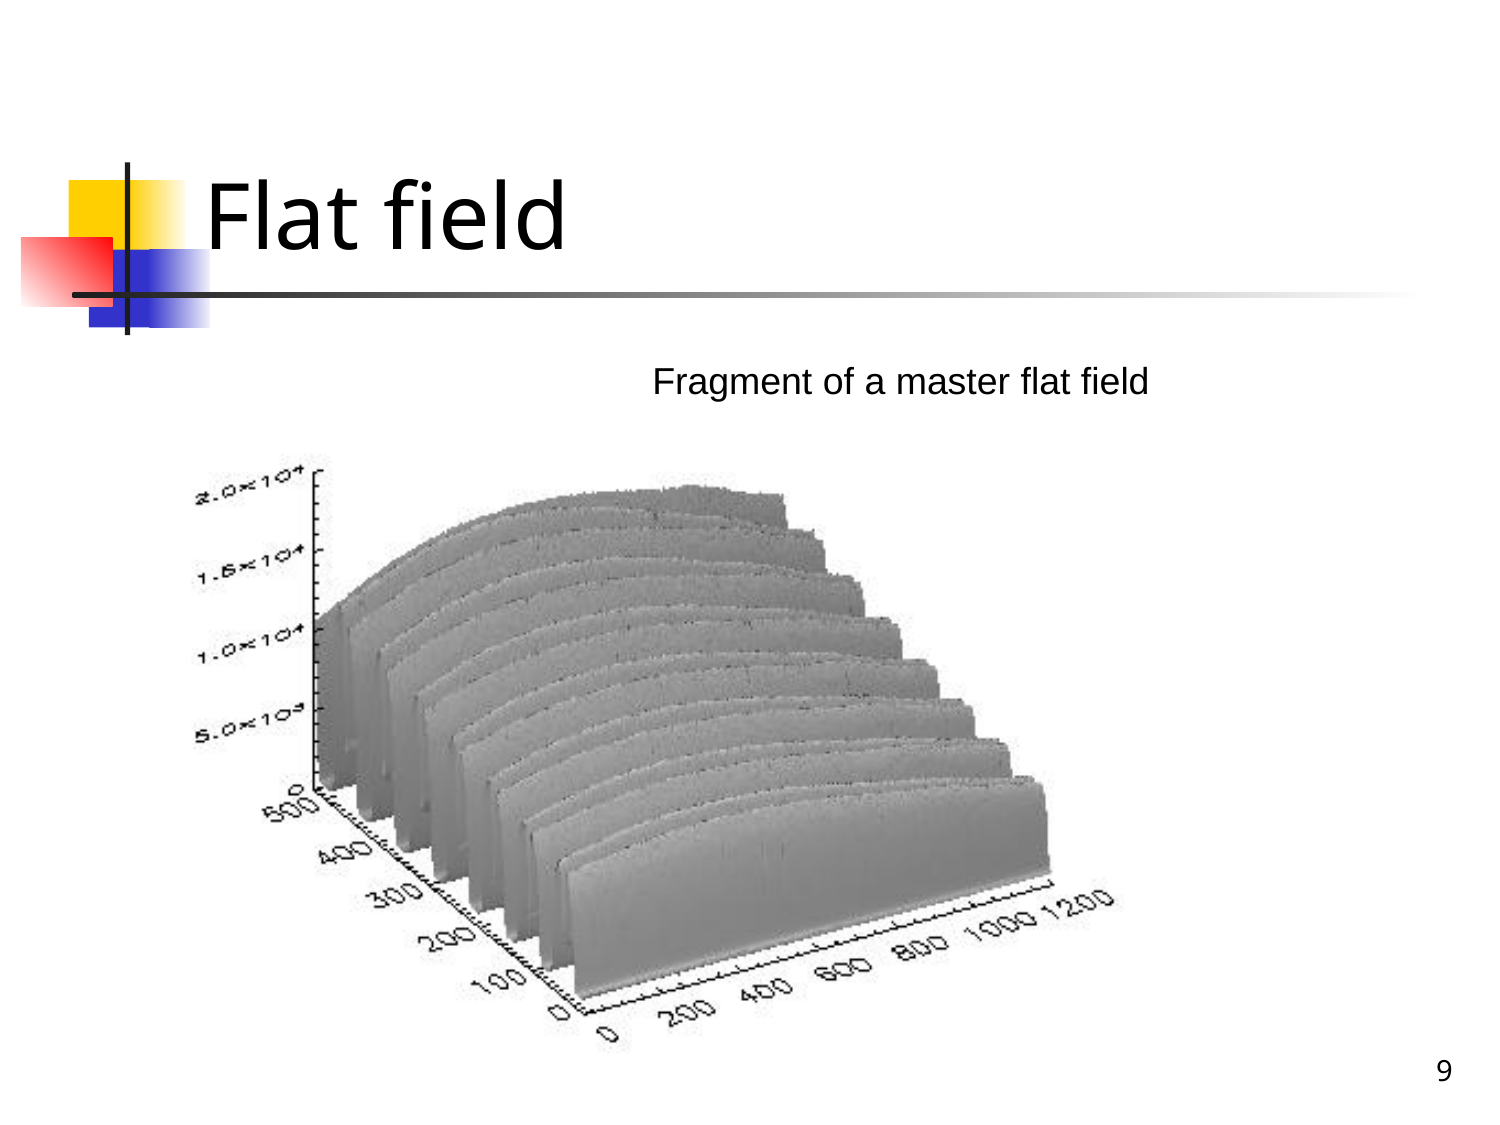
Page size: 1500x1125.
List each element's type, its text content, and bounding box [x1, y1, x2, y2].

text_box Fragment of a master flat field [637, 349, 1275, 410]
slide_number 9 [1155, 1024, 1468, 1100]
picture [174, 437, 1126, 1071]
title Flat field [188, 35, 1468, 275]
